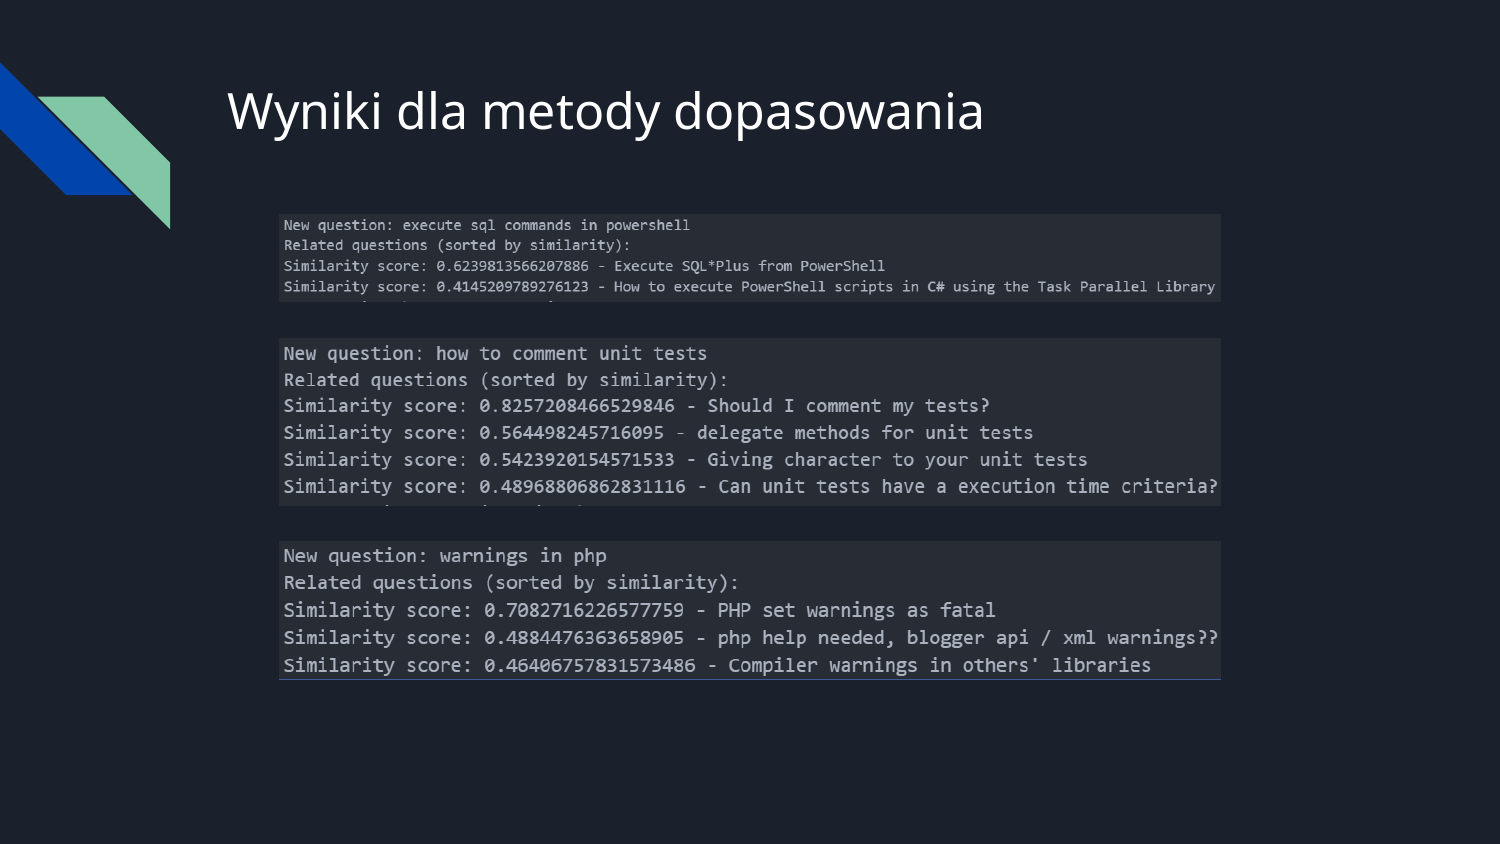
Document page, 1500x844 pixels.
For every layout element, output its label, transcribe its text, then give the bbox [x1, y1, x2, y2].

picture [279, 214, 1221, 303]
picture [279, 541, 1221, 680]
title Wyniki dla metody dopasowania [212, 64, 1368, 215]
picture [279, 338, 1221, 506]
